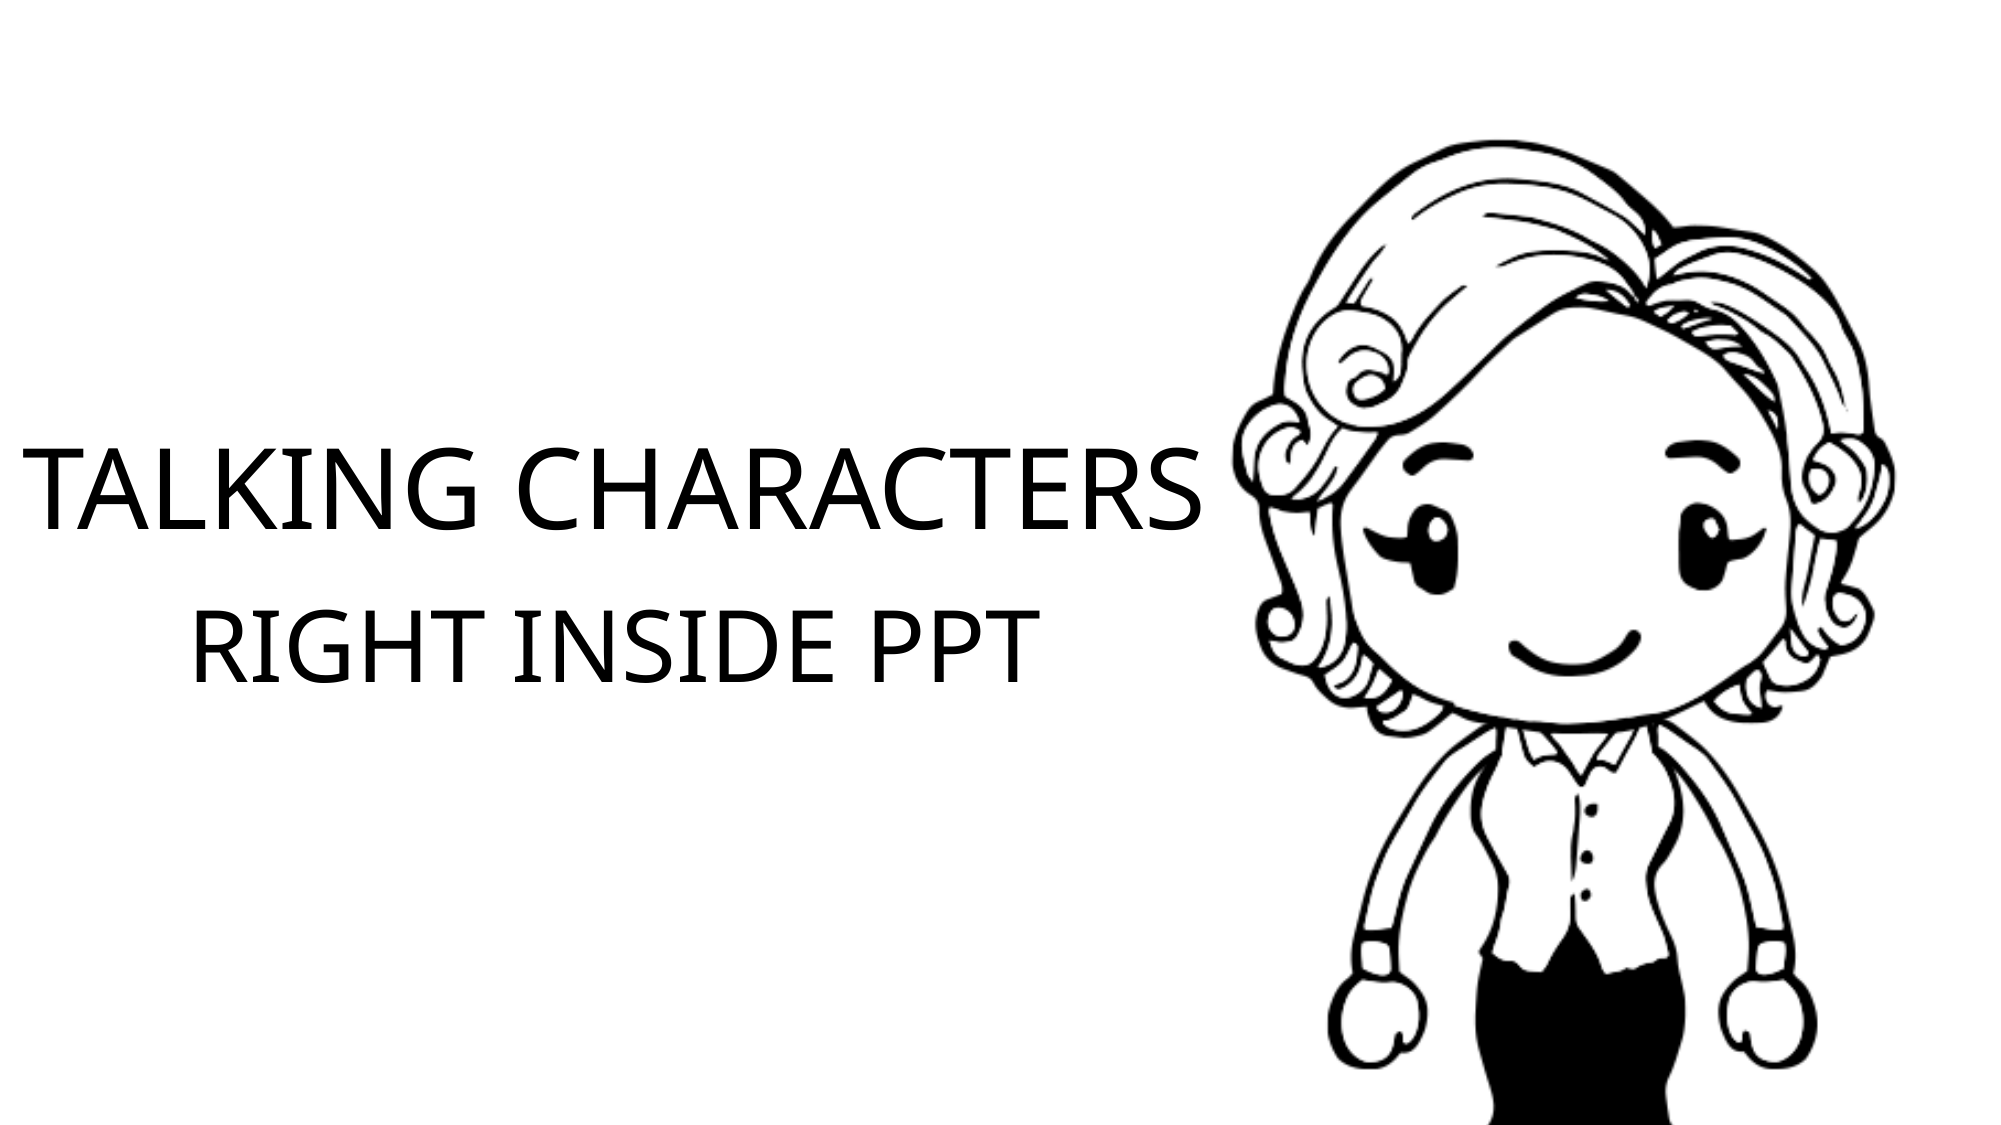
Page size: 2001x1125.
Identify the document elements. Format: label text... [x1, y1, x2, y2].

text_box TALKING CHARACTERS [0, 409, 1183, 560]
picture [1183, 112, 1948, 1125]
text_box RIGHT INSIDE PPT [0, 575, 1183, 710]
